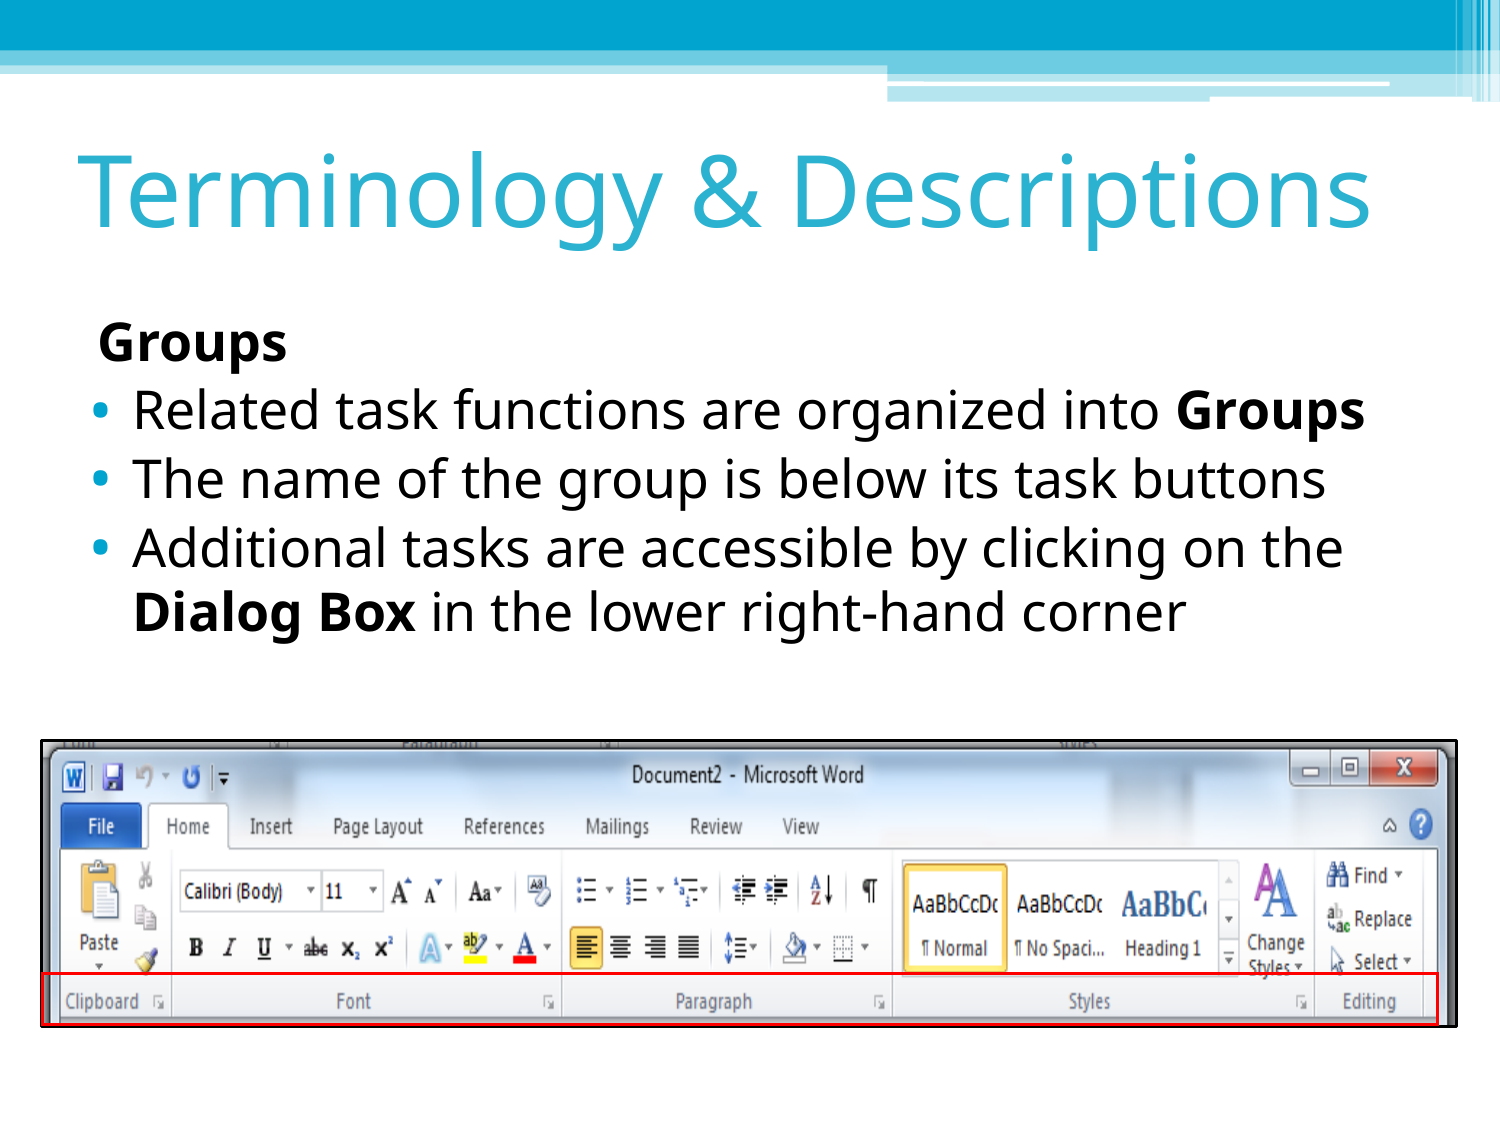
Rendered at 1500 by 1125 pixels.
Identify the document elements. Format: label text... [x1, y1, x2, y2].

list Groups Related task functions are organized into Groups The name of the group is below its task buttons Additional tasks are accessible by clicking on the Dialog Box in the lower right-hand corner [76, 300, 1427, 742]
picture [42, 742, 1456, 1025]
title Terminology & Descriptions [62, 99, 1413, 275]
